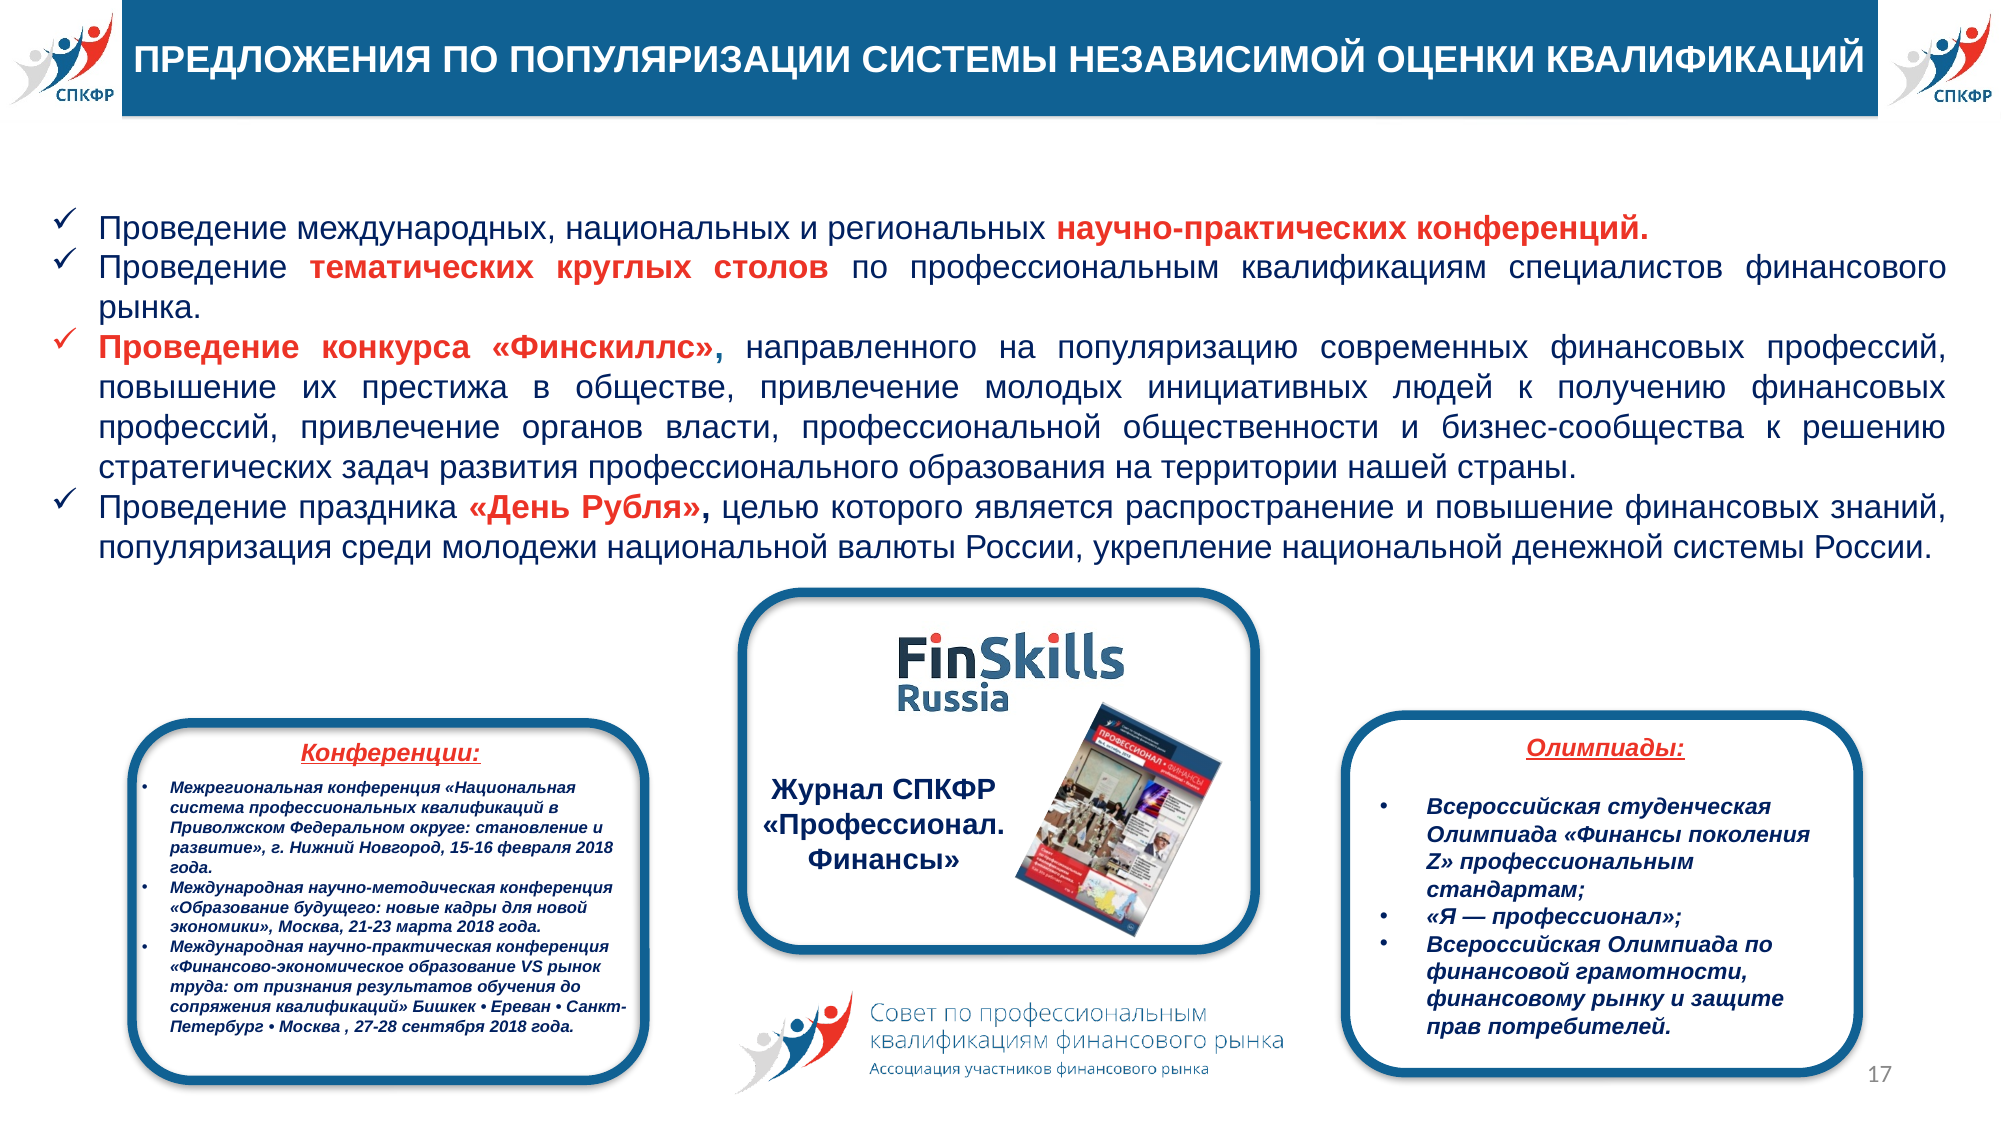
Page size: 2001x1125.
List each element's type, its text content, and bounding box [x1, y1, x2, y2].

text_box Проведение международных, национальных и региональных научно-практических конференций. Проведение тематических круглых столов по профессиональным квалификациям специалистов финансового рынка. Проведение конкурса «Финскиллс», направленного на популяризацию современных финансовых профессий, повышение их престижа в обществе, привлечение молодых инициативных людей к получению финансовых профессий, привлечение органов власти, профессиональной общественности и бизнес-сообщества к решению стратегических задач развития профессионального образования на территории нашей страны. Проведение праздника «День Рубля», целью которого является распространение и повышение финансовых знаний, популяризация среди молодежи национальной валюты России, укрепление национальной денежной системы России. [43, 198, 1956, 738]
text_box Олимпиады: Всероссийская студенческая Олимпиада «Финансы поколения Z» профессиональным стандартам; «Я — профессионал»; Всероссийская Олимпиада по финансовой грамотности, финансовому рынку и защите прав потребителей. [1372, 724, 1839, 1047]
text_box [126, 0, 1874, 117]
text_box [1345, 725, 1859, 1073]
picture [0, 0, 2001, 1125]
text_box [1373, 715, 1830, 724]
text_box Конференции: Межрегиональная конференция «Национальная система профессиональных квалификаций в Приволжском Федеральном округе: становление и развитие», г. Нижний Новгород, 15-16 февраля 2018 года. Международная научно-методическая конференция «Образование будущего: новые кадры для новой экономики», Москва, 21-23 марта 2018 года. Международная научно-практическая конференция «Финансово-экономическое образование VS рынок труда: от признания результатов обучения до сопряжения квалификаций» Бишкек • Ереван • Санкт-Петербург • Москва , 27-28 сентября 2018 года. [134, 721, 648, 1125]
slide_number 17 [1856, 1050, 1901, 1096]
picture [880, 620, 1222, 937]
text_box Журнал СПКФР «Профессионал. Финансы» [700, 763, 1044, 883]
text_box [742, 592, 1256, 950]
